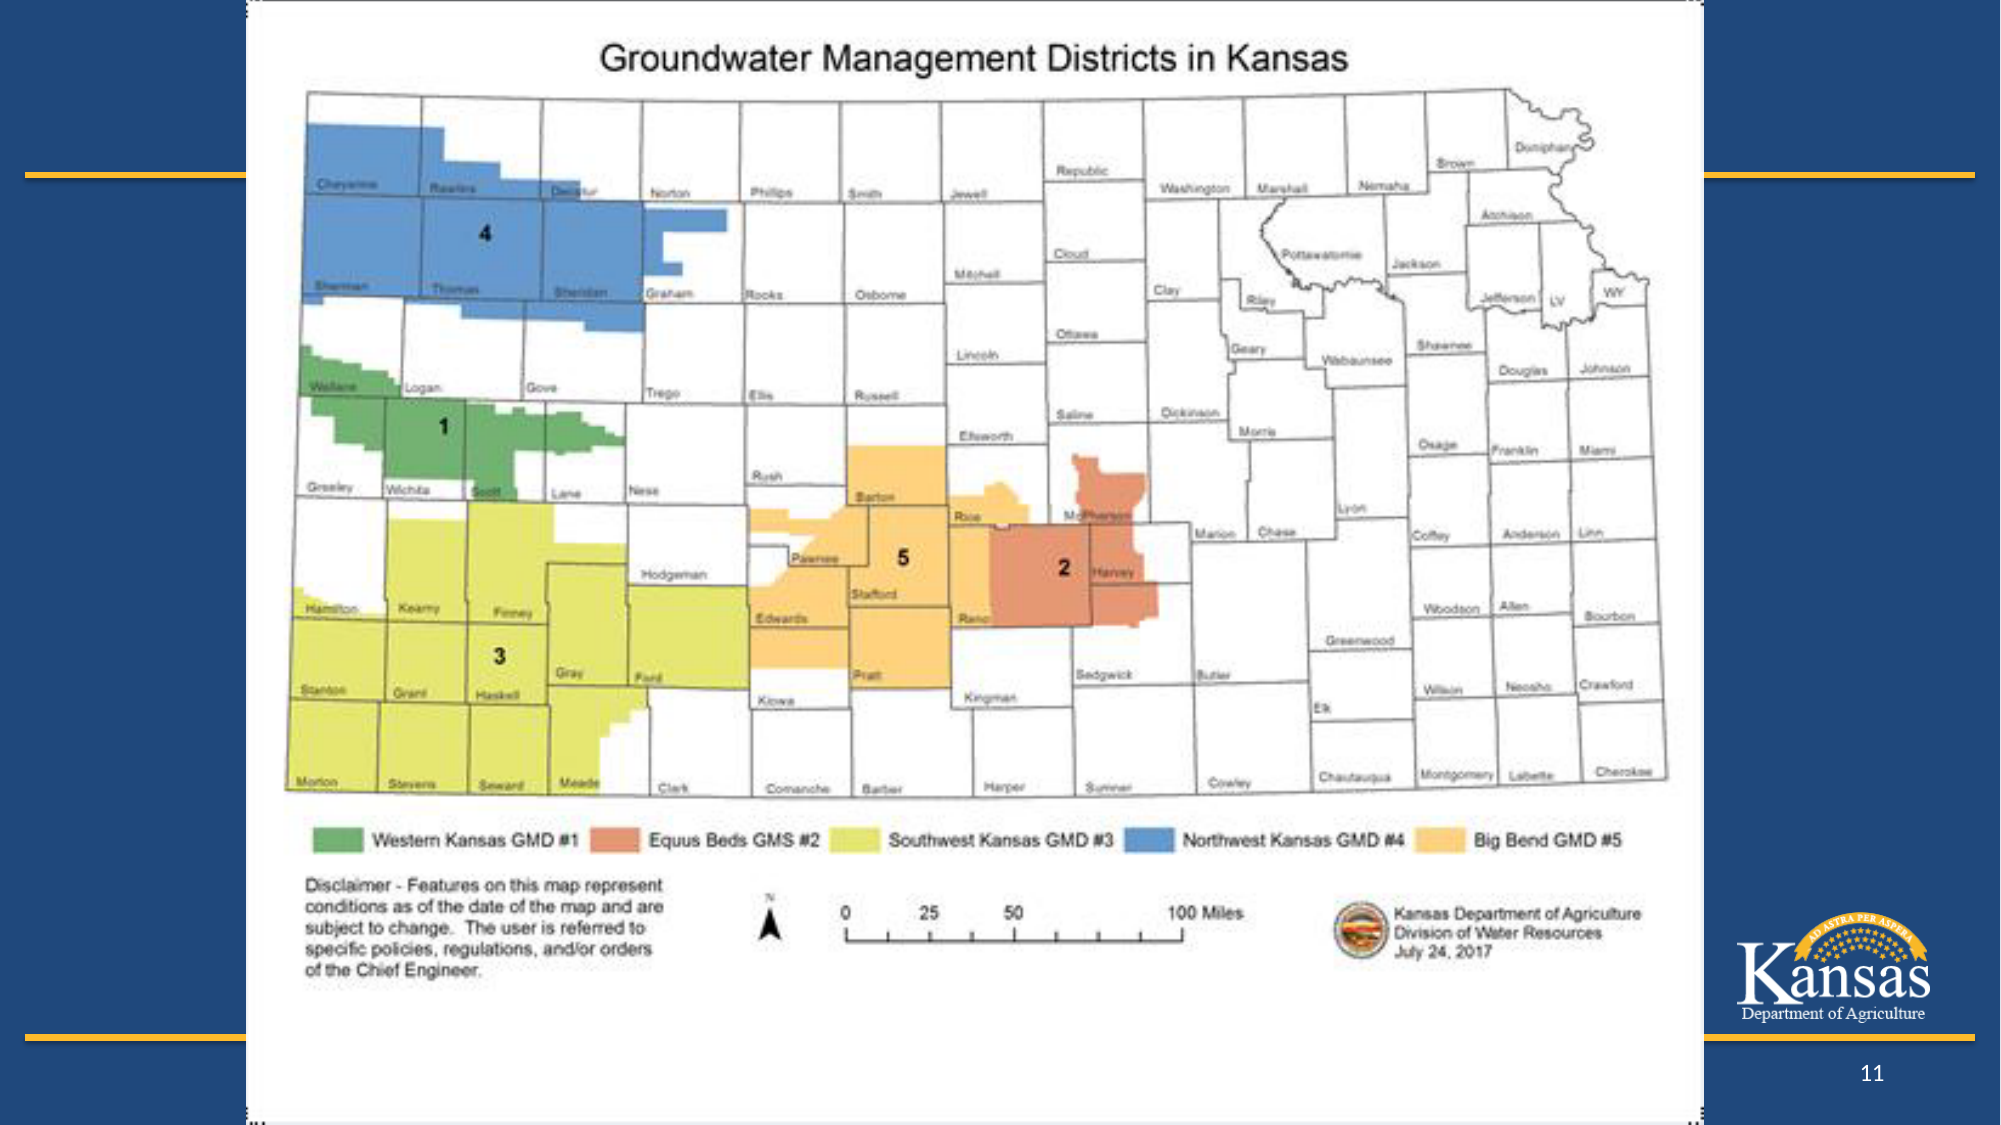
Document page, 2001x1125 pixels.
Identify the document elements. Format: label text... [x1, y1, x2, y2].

picture [1737, 912, 1930, 1025]
slide_number 10 [1857, 1060, 1894, 1125]
picture [18, 0, 1985, 1125]
